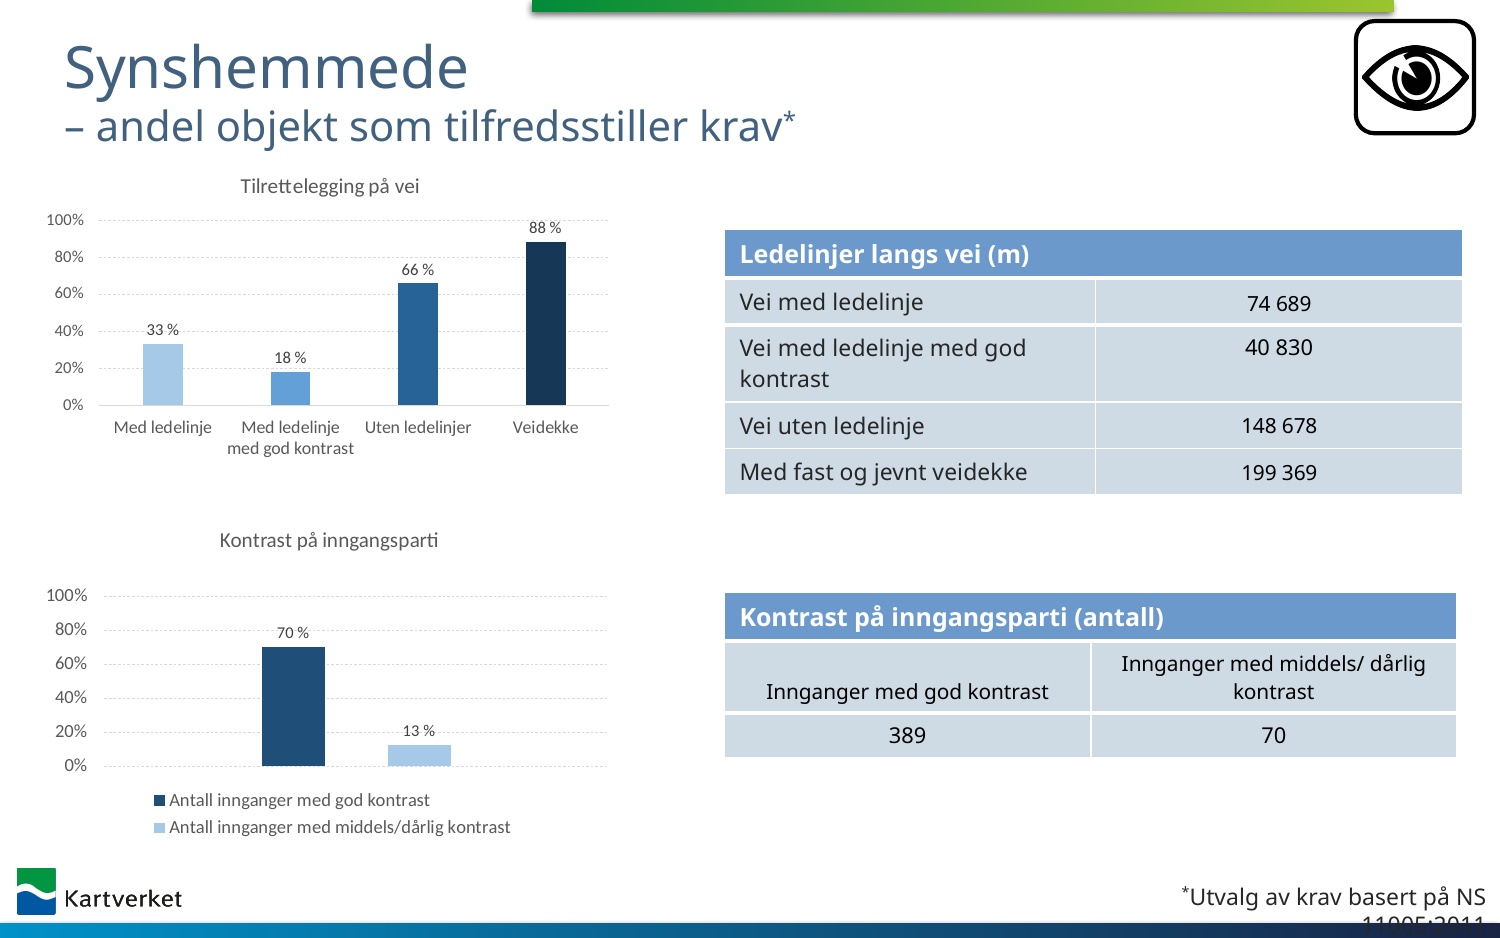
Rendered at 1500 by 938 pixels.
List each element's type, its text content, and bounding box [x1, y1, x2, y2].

table_cell 70 [1092, 715, 1456, 757]
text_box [1355, 20, 1475, 134]
table_cell Med fast og jevnt veidekke [725, 449, 1095, 494]
picture [41, 520, 618, 846]
table_cell 148 678 [1096, 403, 1462, 448]
table_cell Vei uten ledelinje [725, 403, 1095, 448]
picture [41, 166, 619, 492]
table_cell Innganger med god kontrast [725, 643, 1090, 711]
text_box *Utvalg av krav basert på NS 11005:2011 [1068, 873, 1500, 938]
table_header Ledelinjer langs vei (m) [725, 230, 1462, 276]
table_cell Innganger med middels/ dårlig kontrast [1092, 643, 1456, 711]
table_cell Vei med ledelinje [725, 280, 1095, 323]
table_header Kontrast på inngangsparti (antall) [725, 593, 1456, 639]
table_cell 74 689 [1096, 280, 1462, 323]
table_cell Vei med ledelinje med god kontrast [725, 327, 1095, 401]
table_cell 199 369 [1096, 449, 1462, 494]
text_box Synshemmede – andel objekt som tilfredsstiller krav* [49, 24, 1431, 158]
table_cell 389 [725, 715, 1090, 757]
table_cell 40 830 [1096, 327, 1462, 401]
